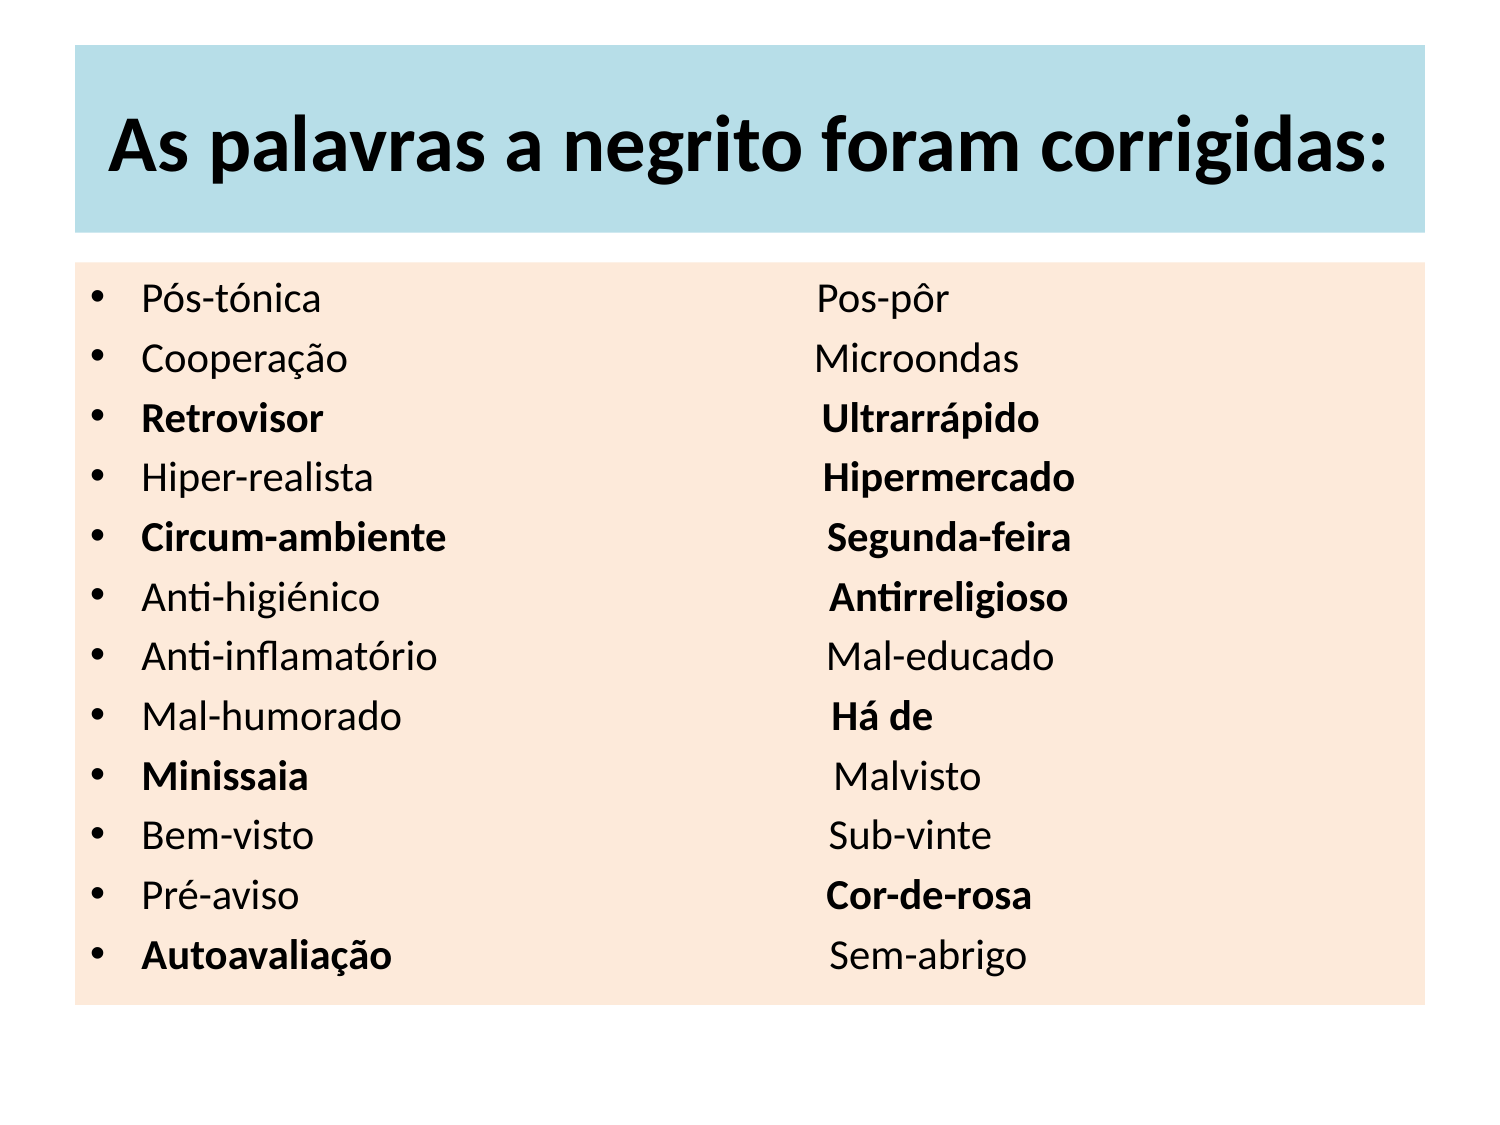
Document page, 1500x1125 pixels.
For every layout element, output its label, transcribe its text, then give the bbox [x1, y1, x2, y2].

list Pós-tónica Pos-pôr Cooperação Microondas Retrovisor Ultrarrápido Hiper-realista Hipermercado Circum-ambiente Segunda-feira Anti-higiénico Antirreligioso Anti-inflamatório Mal-educado Mal-humorado Há de Minissaia Malvisto Bem-visto Sub-vinte Pré-aviso Cor-de-rosa Autoavaliação Sem-abrigo [75, 262, 1425, 1005]
title As palavras a negrito foram corrigidas: [75, 45, 1425, 233]
